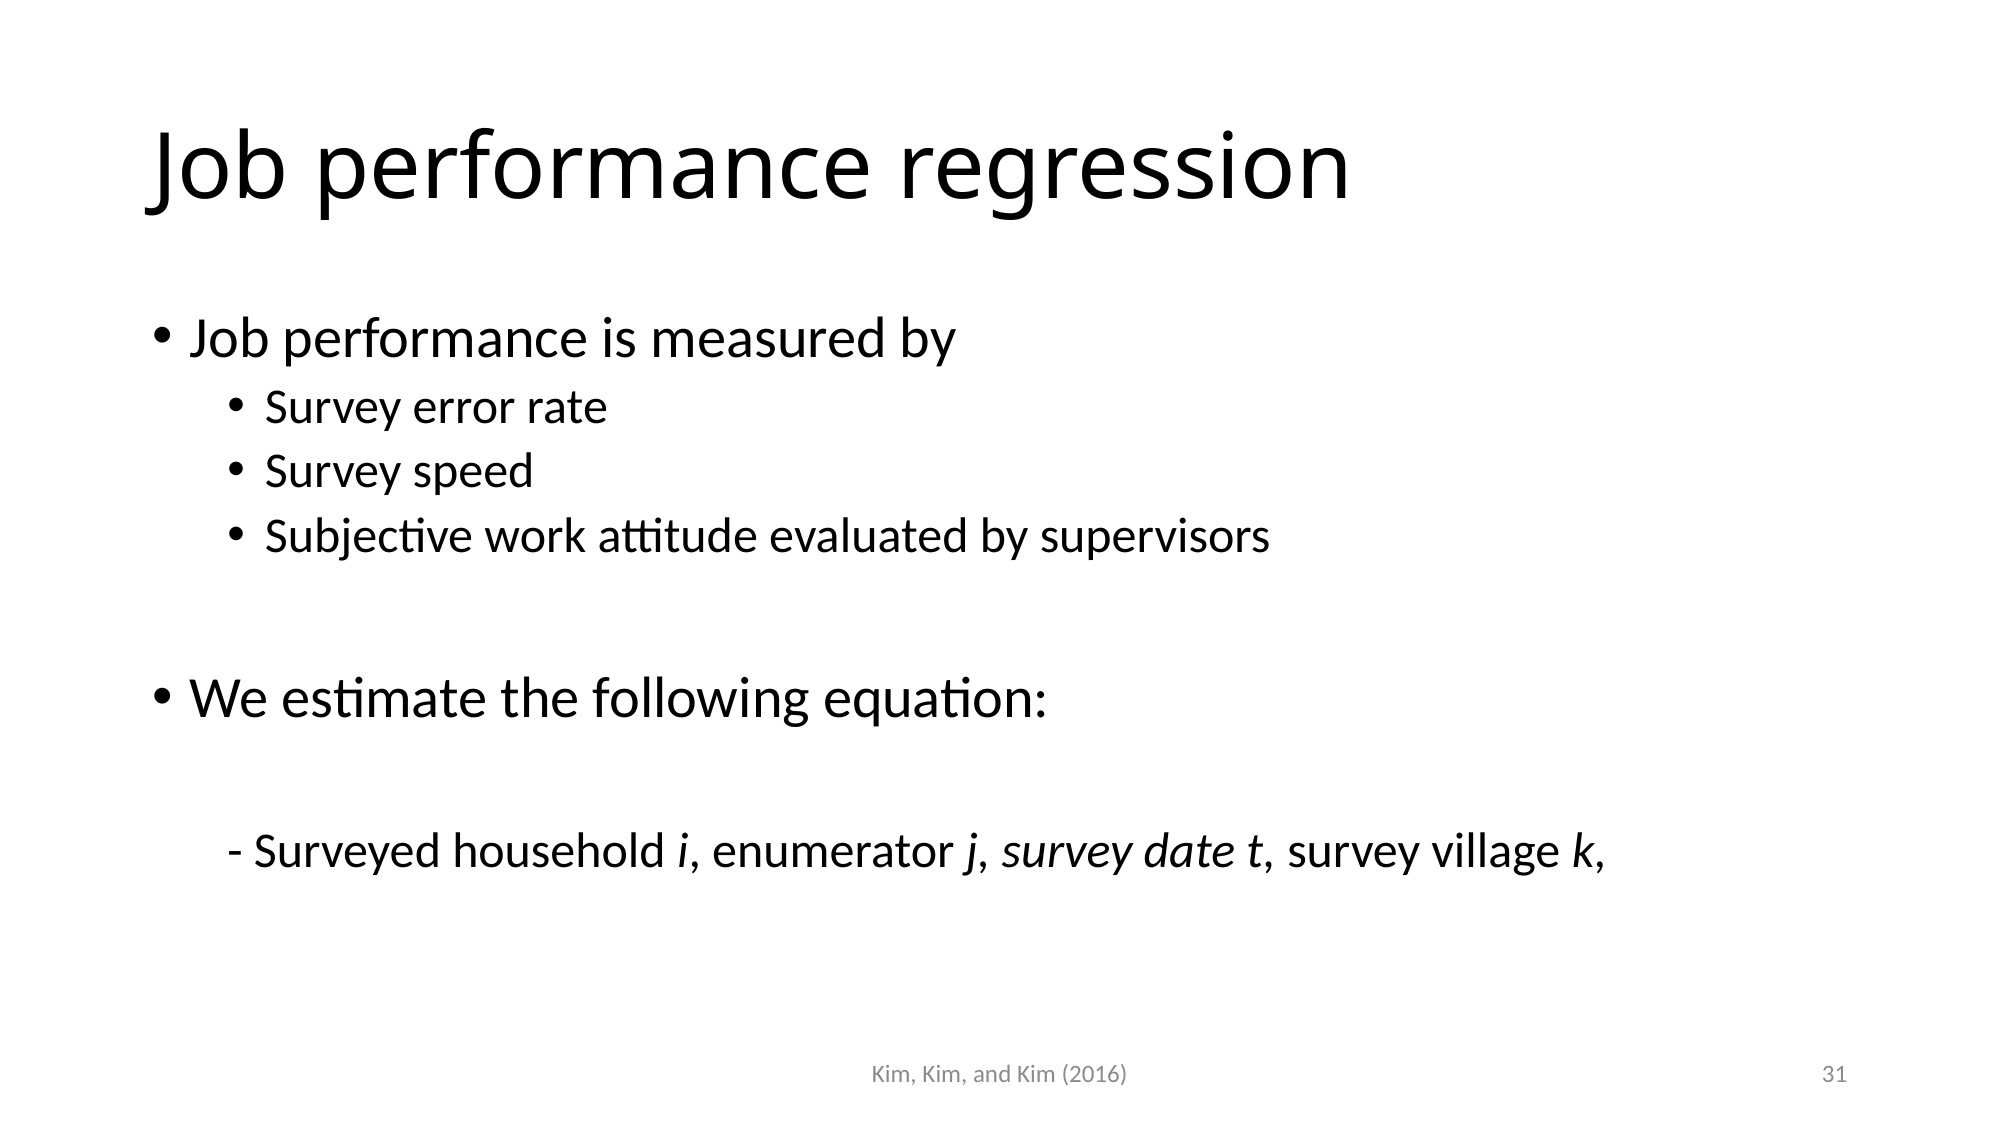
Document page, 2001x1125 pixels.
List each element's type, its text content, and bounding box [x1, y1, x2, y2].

title Job performance regression [137, 59, 1863, 278]
footer Kim, Kim, and Kim (2016) [662, 1042, 1338, 1103]
slide_number 31 [1412, 1042, 1863, 1103]
